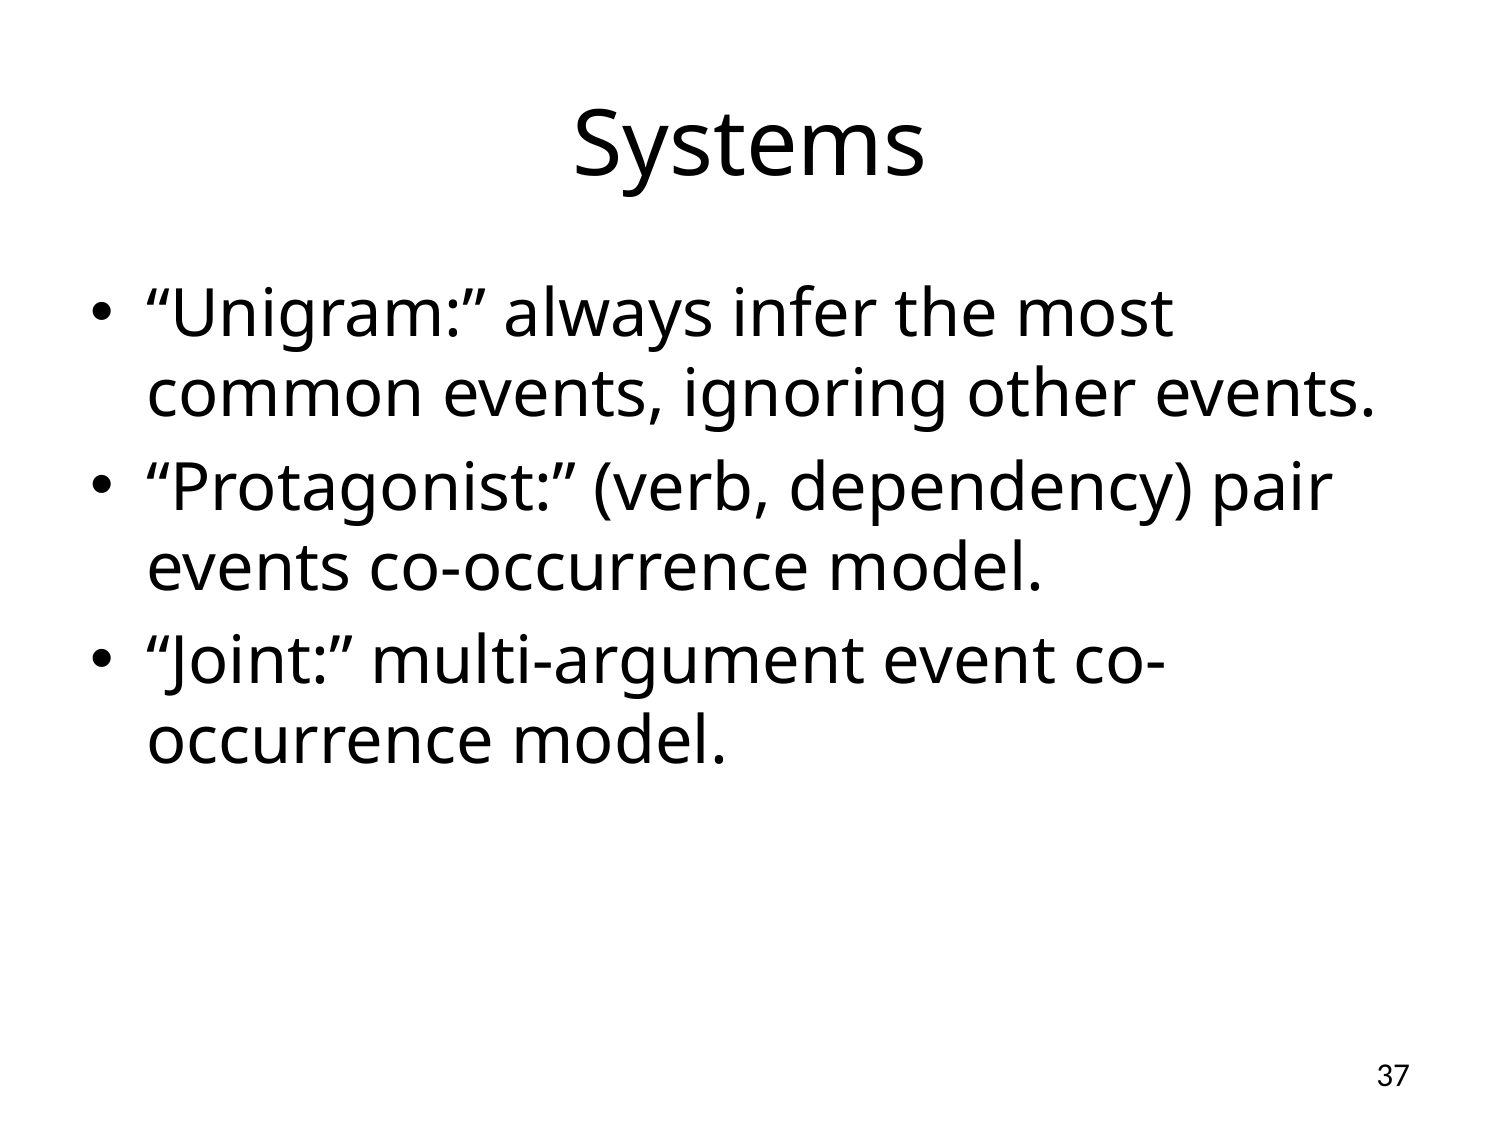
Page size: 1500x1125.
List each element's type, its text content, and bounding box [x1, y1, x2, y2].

list “Unigram:” always infer the most common events, ignoring other events. “Protagonist:” (verb, dependency) pair events co-occurrence model. “Joint:” multi-argument event co-occurrence model. [75, 262, 1425, 1005]
title Systems [75, 45, 1425, 233]
slide_number 37 [1074, 1042, 1425, 1103]
